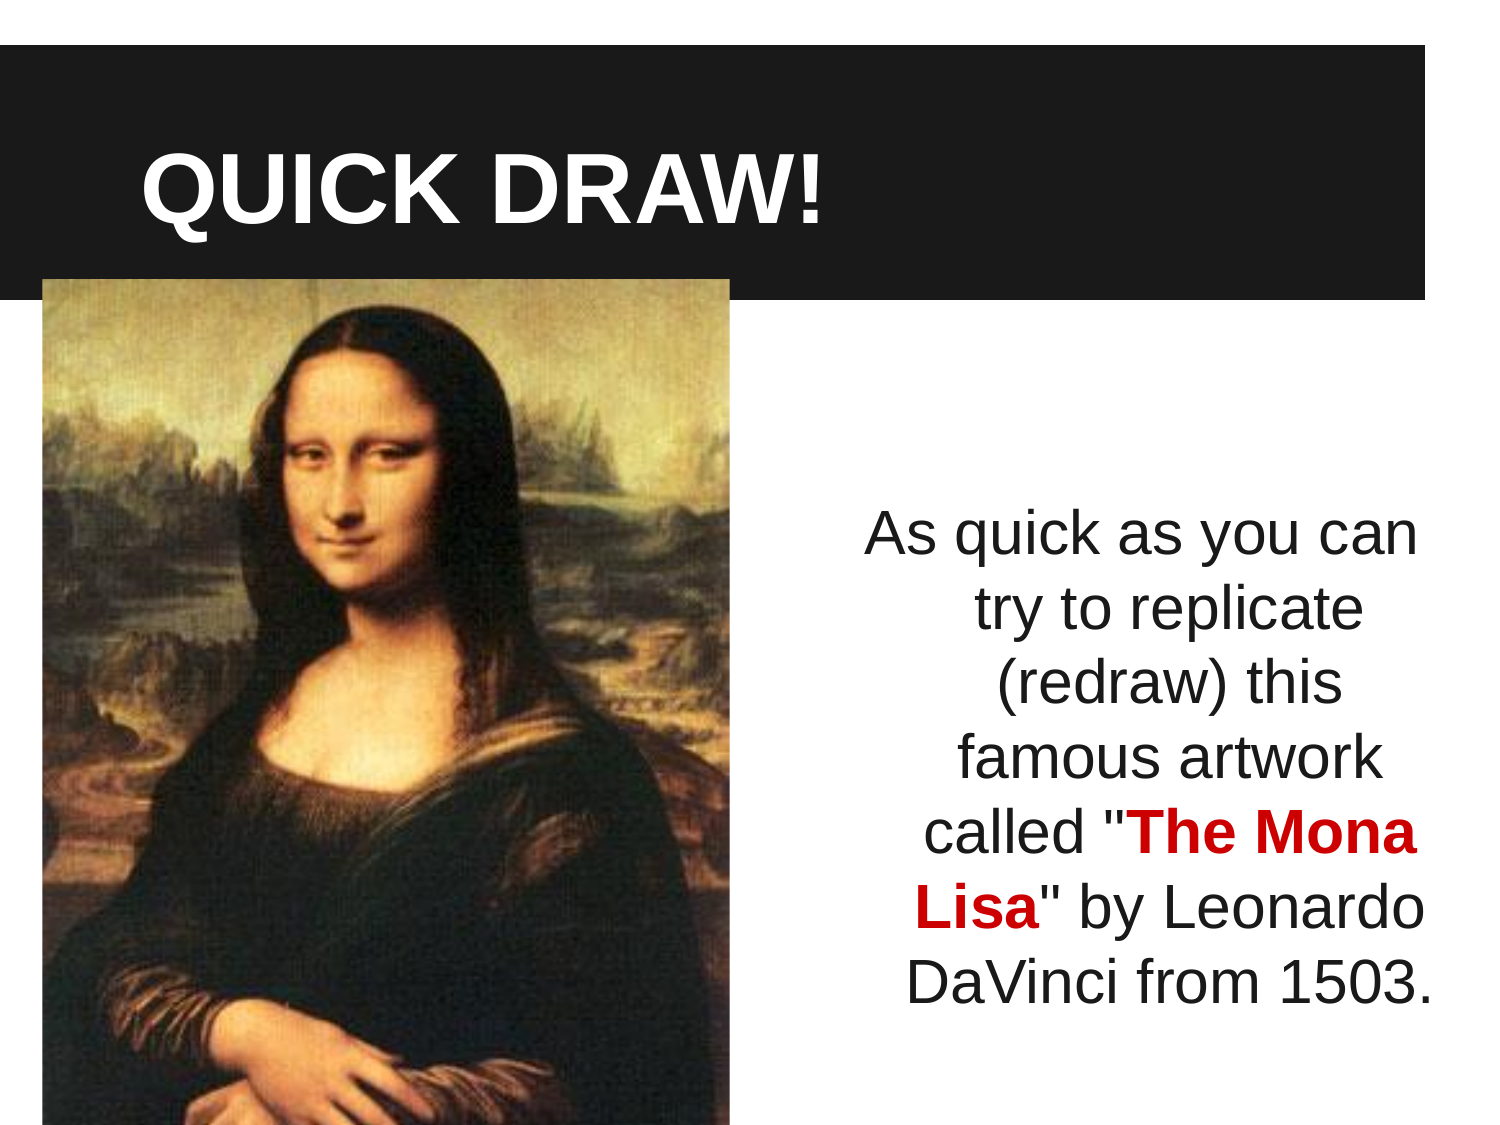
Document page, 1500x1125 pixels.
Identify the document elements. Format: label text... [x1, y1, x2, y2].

text_box [42, 279, 730, 1125]
list As quick as you can try to replicate (redraw) this famous artwork called "The Mona Lisa" by Leonardo DaVinci from 1503. [826, 301, 1459, 1032]
title QUICK DRAW! [75, 40, 1425, 259]
